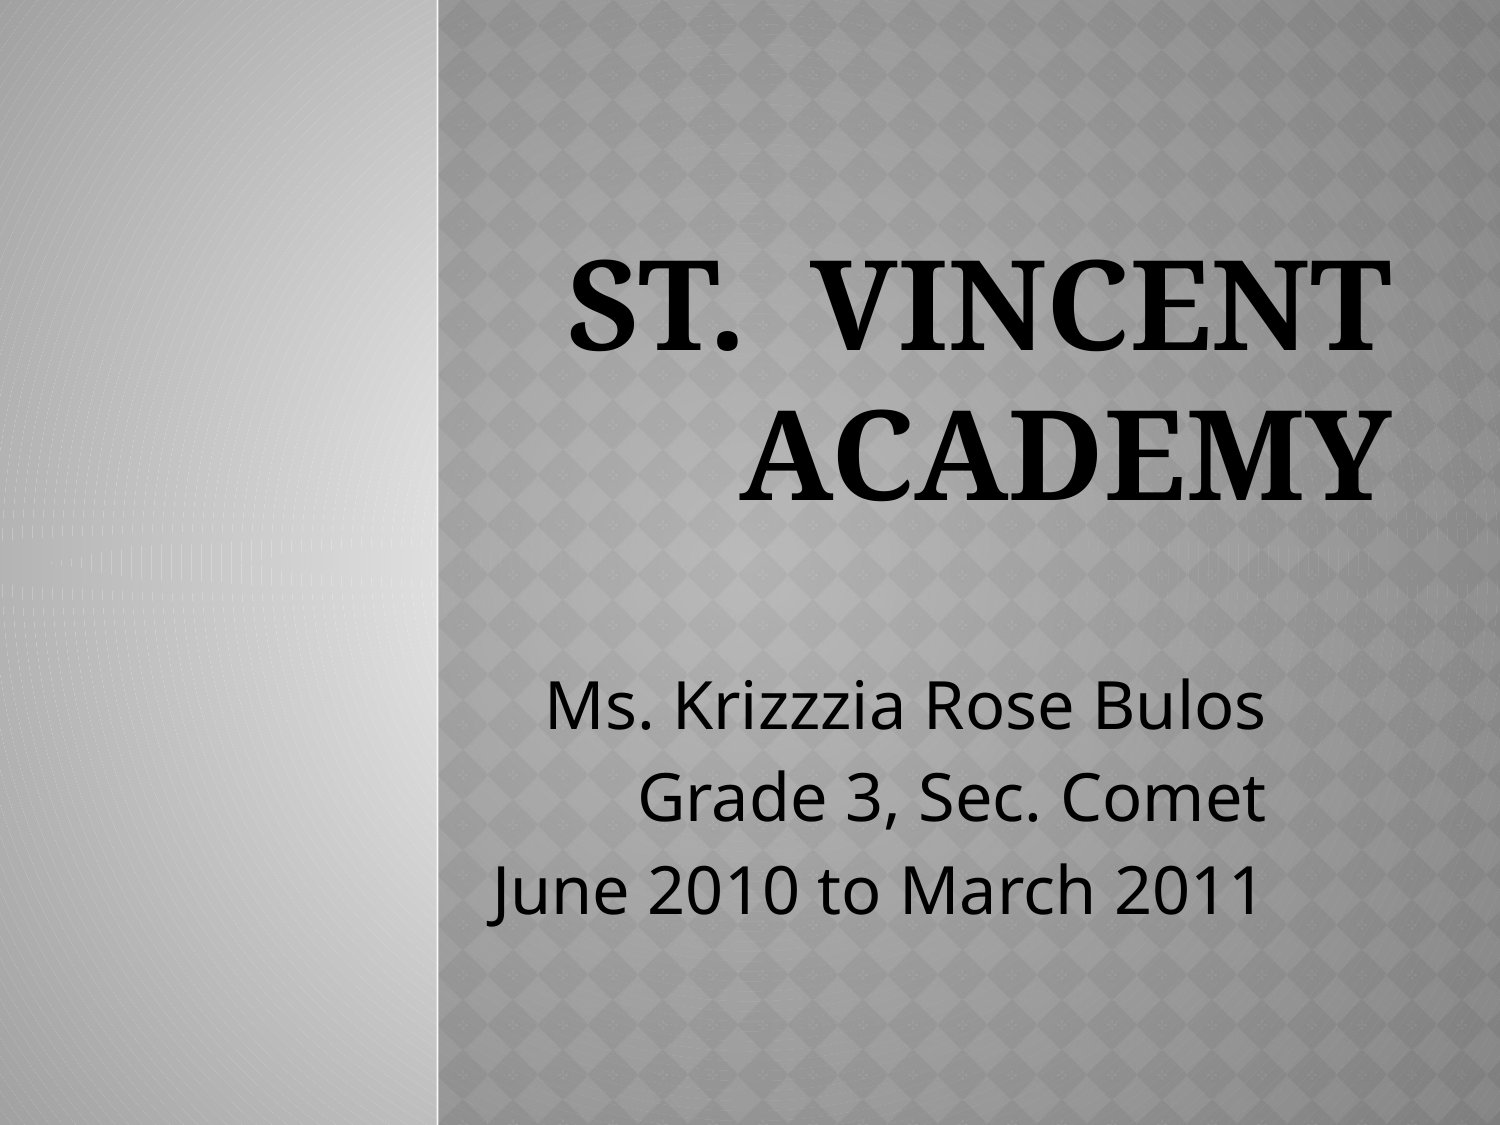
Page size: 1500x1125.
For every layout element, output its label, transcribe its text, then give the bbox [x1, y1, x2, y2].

subtitle Ms. Krizzzia Rose Bulos Grade 3, Sec. Comet June 2010 to March 2011 [225, 662, 1275, 1025]
title St. Vincent academy [112, 99, 1400, 525]
